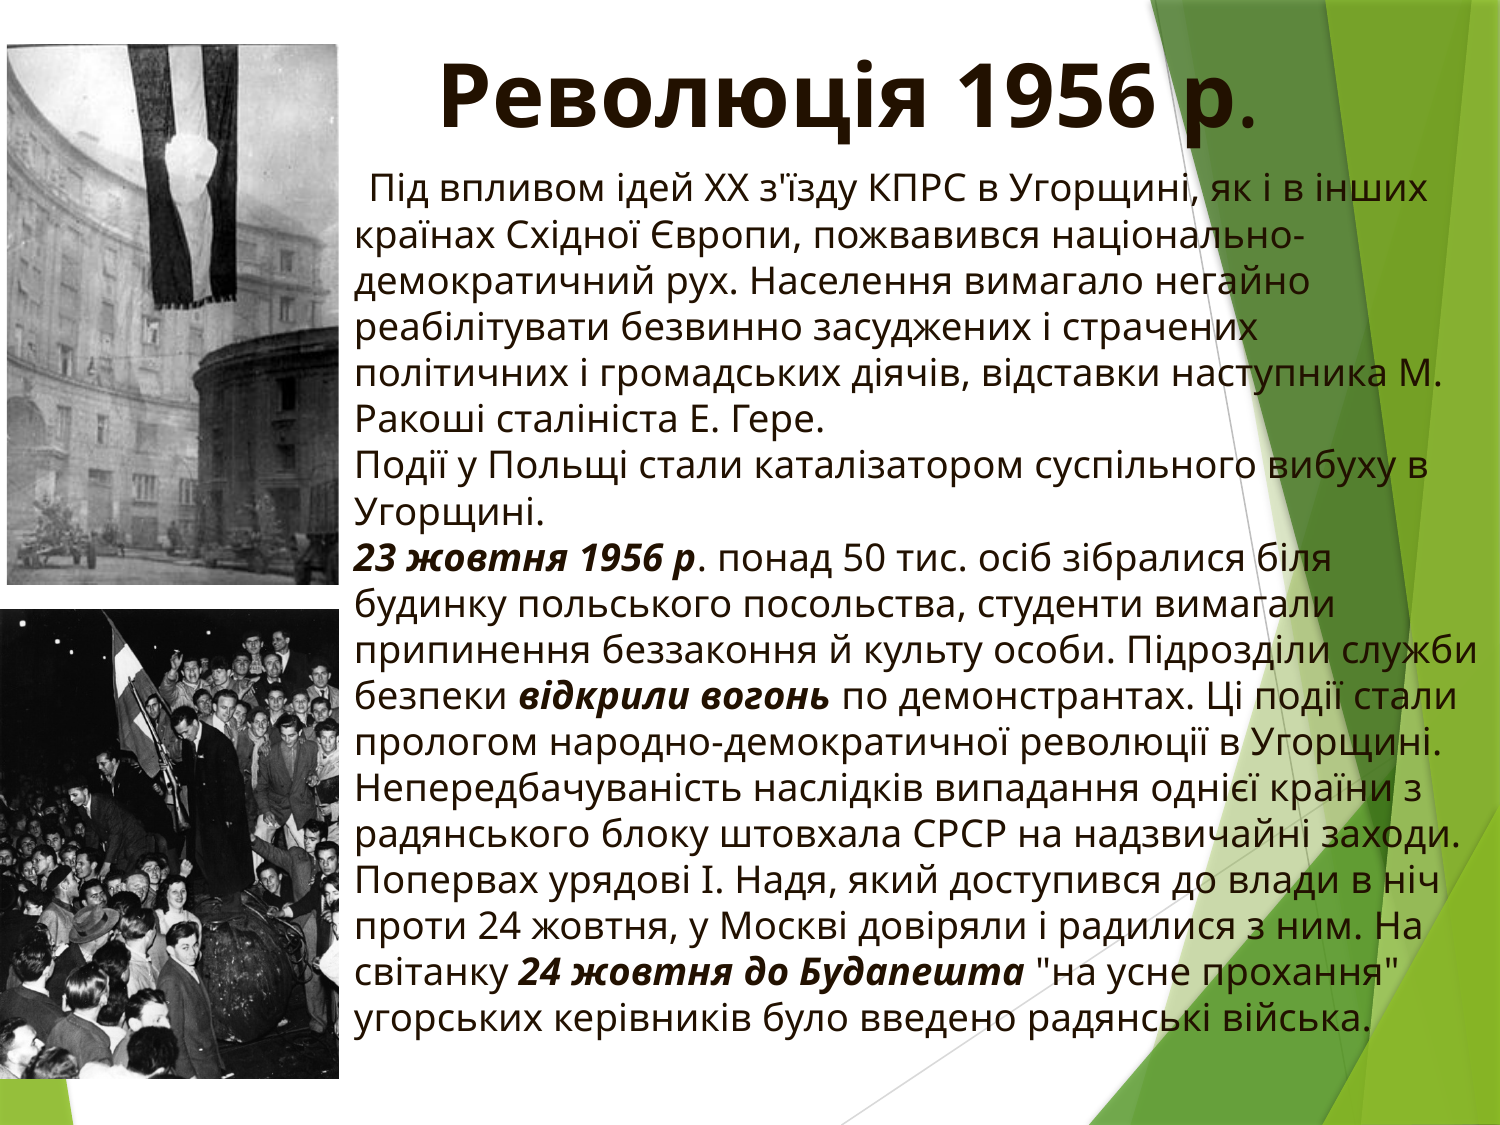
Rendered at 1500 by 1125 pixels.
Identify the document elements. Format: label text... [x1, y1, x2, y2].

picture [0, 608, 340, 1079]
picture [6, 32, 340, 586]
title Революція 1956 р. [135, 30, 1424, 152]
list Під впливом ідей XX з'їзду КПРС в Угорщині, як і в інших країнах Східної Європи, пожвавився національно-демократичний рух. Населення вимагало негайно реабілітувати безвинно засуджених і страчених політичних і громадських діячів, відставки наступника М. Ракоші сталініста Е. Гере. Події у Польщі стали каталізатором суспільного вибуху в Угорщині. 23 жовтня 1956 р. понад 50 тис. осіб зібралися біля будинку польського посольства, студенти вимагали припинення беззаконня й культу особи. Підрозділи служби безпеки відкрили вогонь по демонстрантах. Ці події стали прологом народно-демократичної революції в Угорщині. Непередбачуваність наслідків випадання однієї країни з радянського блоку штовхала СРСР на надзвичайні заходи. Попервах урядові І. Надя, який доступився до влади в ніч проти 24 жовтня, у Москві довіряли і радилися з ним. На світанку 24 жовтня до Будапешта "на усне прохання" угорських керівників було введено радянські війська. [287, 152, 1500, 1125]
